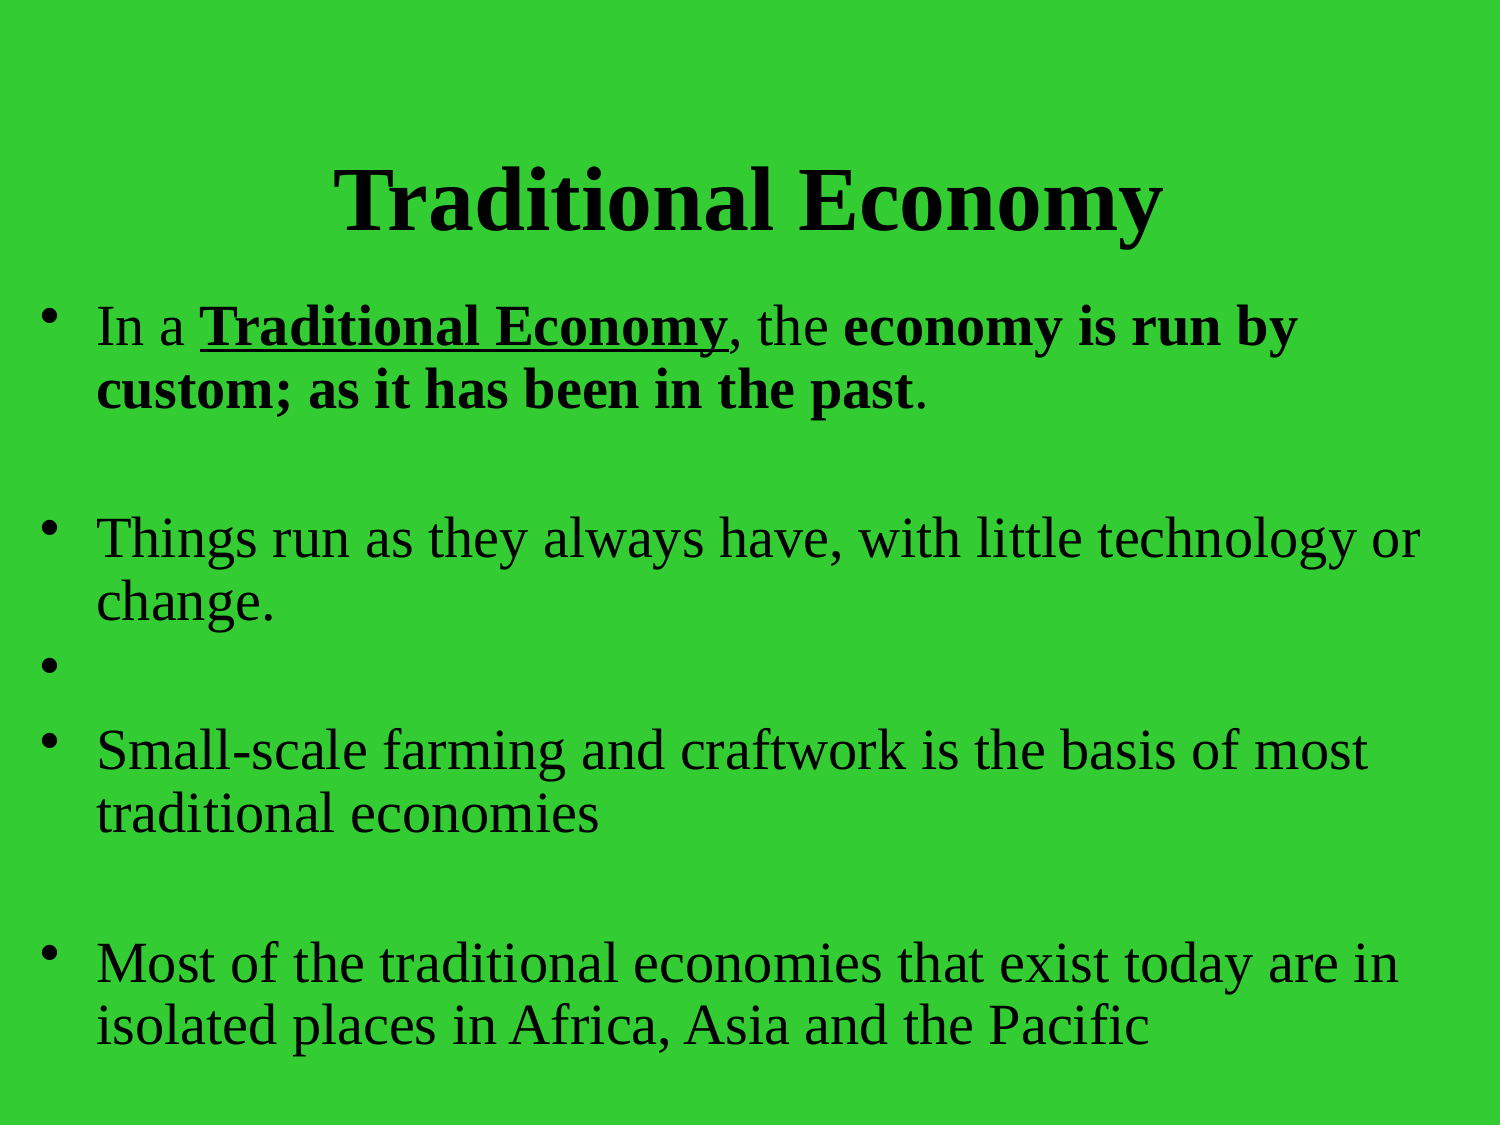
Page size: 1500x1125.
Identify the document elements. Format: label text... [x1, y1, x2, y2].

list In a Traditional Economy, the economy is run by custom; as it has been in the past. Things run as they always have, with little technology or change. Small-scale farming and craftwork is the basis of most traditional economies Most of the traditional economies that exist today are in isolated places in Africa, Asia and the Pacific [24, 287, 1463, 1000]
title Traditional Economy [112, 99, 1388, 287]
